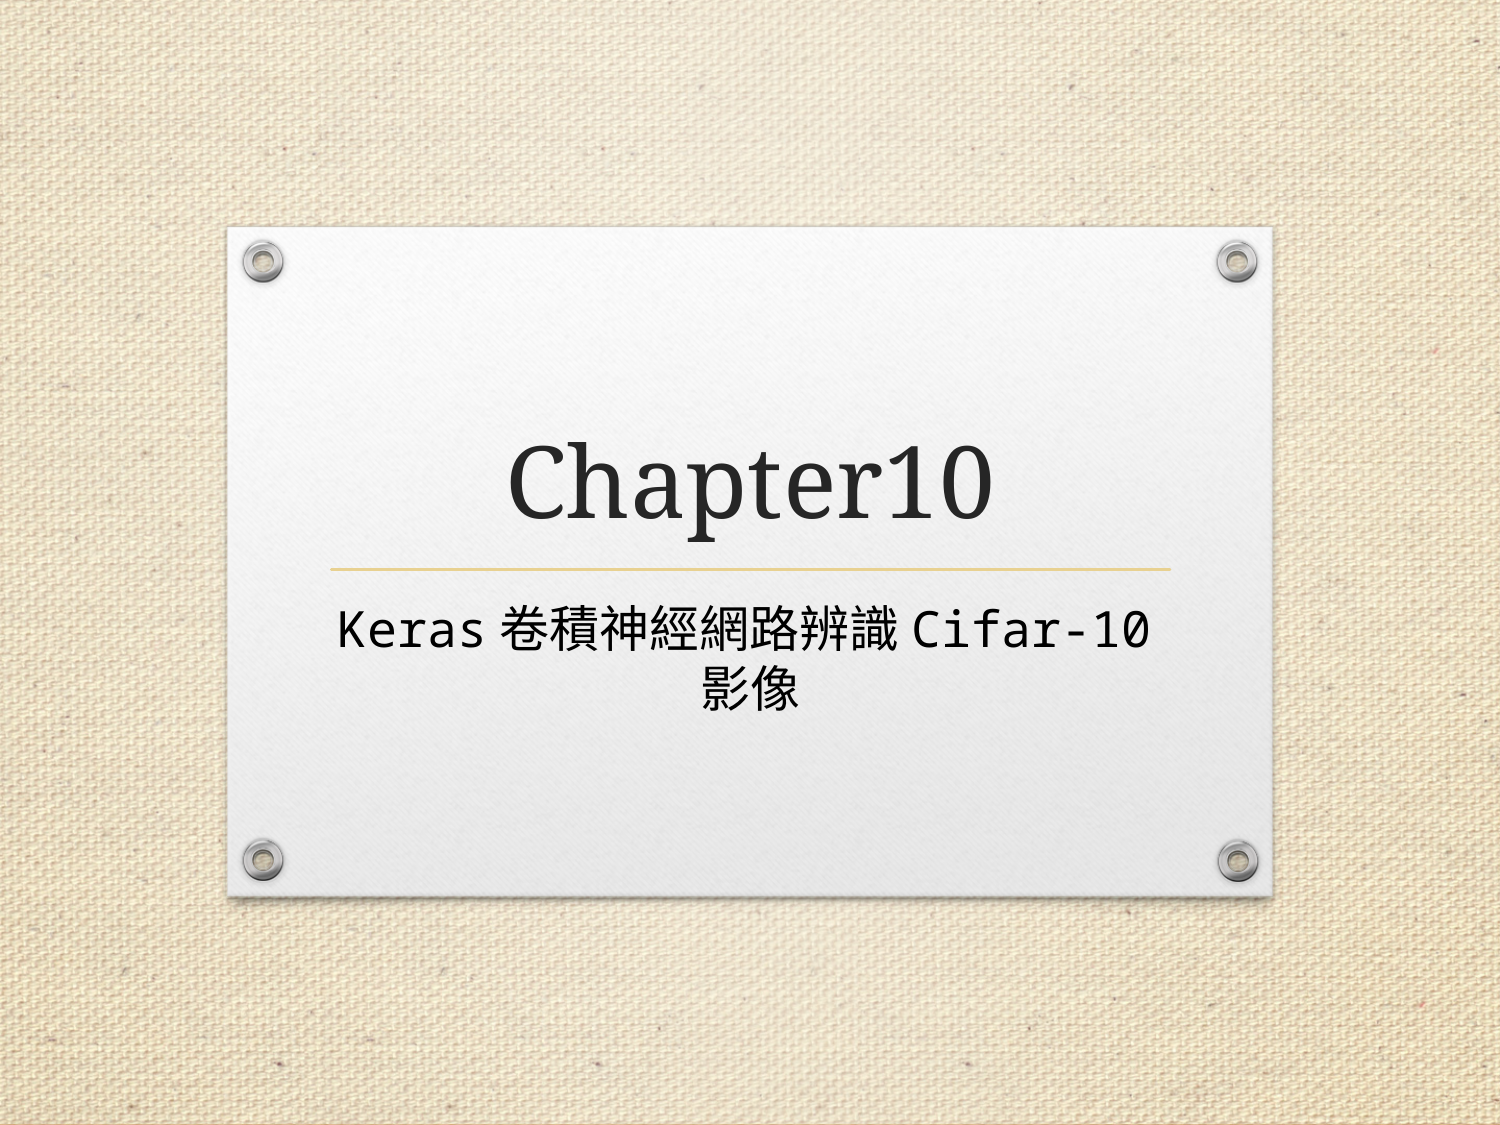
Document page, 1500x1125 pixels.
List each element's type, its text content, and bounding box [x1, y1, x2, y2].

title Chapter10 [315, 297, 1187, 546]
picture [0, 0, 1500, 1125]
subtitle Keras卷積神經網路辨識Cifar-10影像 [315, 590, 1187, 817]
